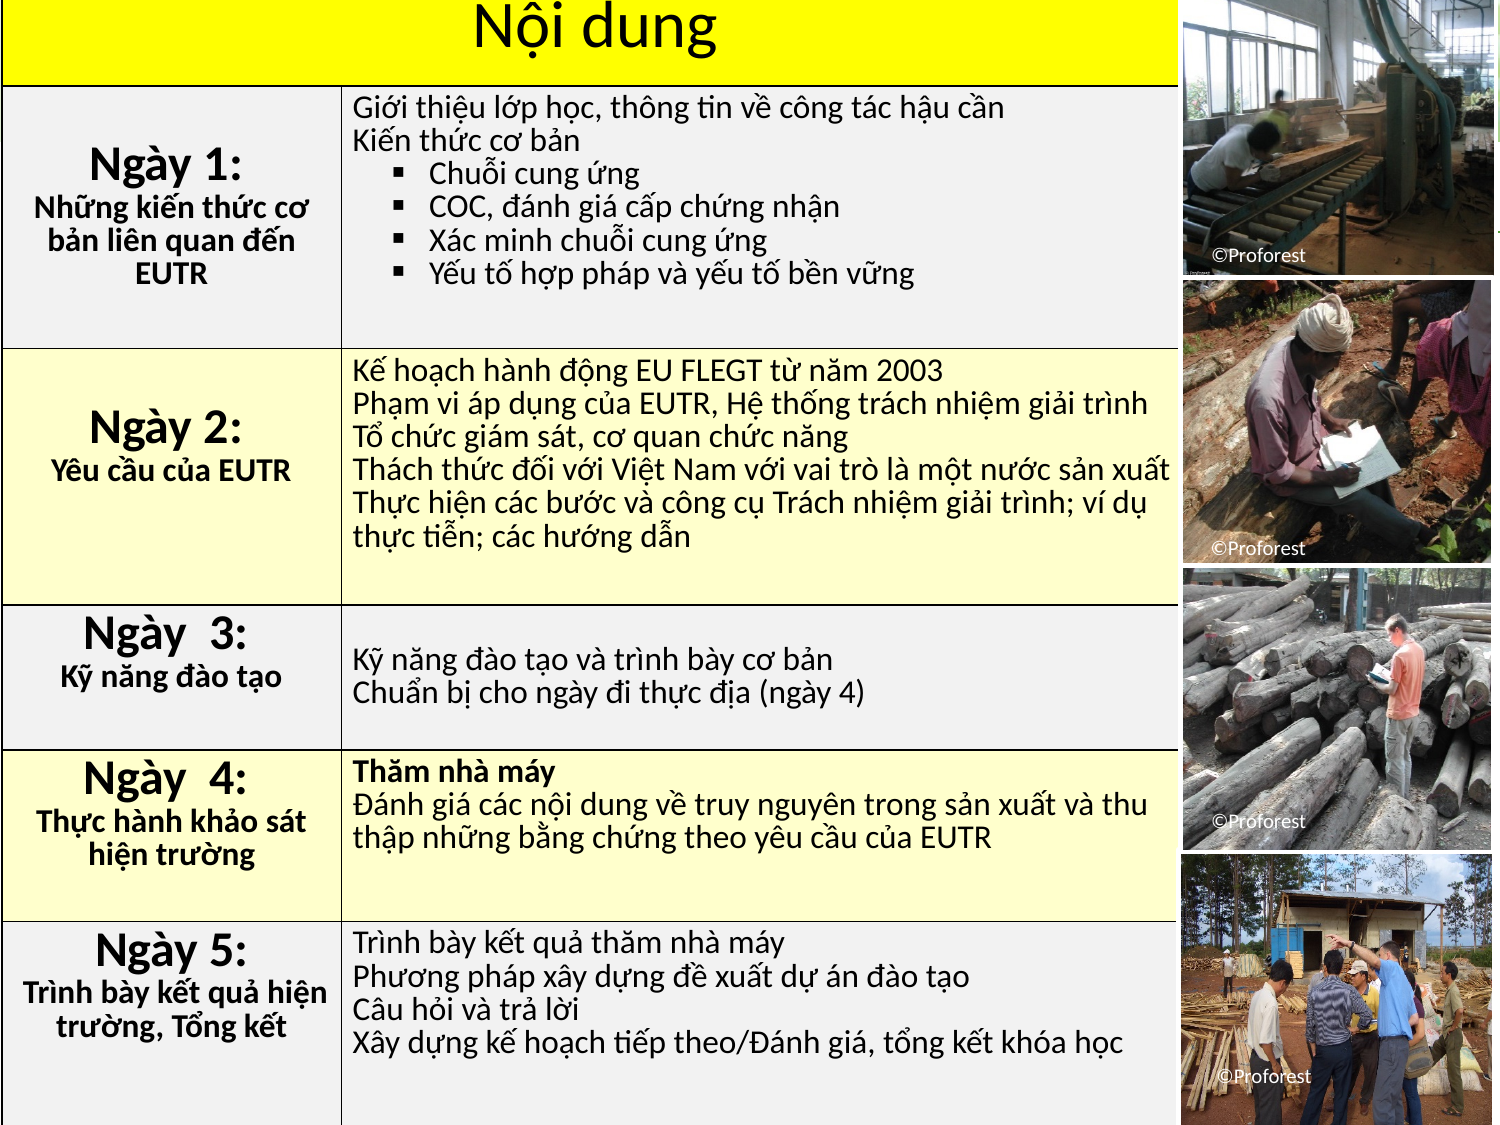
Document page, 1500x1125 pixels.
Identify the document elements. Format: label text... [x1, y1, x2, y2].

table_cell Ngày 2: Yêu cầu của EUTR [3, 349, 341, 604]
table_cell Ngày 5: Trình bày kết quả hiện trường, Tổng kết [3, 922, 341, 1125]
table_cell Trình bày kết quả thăm nhà máy Phương pháp xây dựng đề xuất dự án đào tạo Câu hỏi và trả lời Xây dựng kế hoạch tiếp theo/Đánh giá, tổng kết khóa học [342, 922, 1176, 1125]
table_cell Kế hoạch hành động EU FLEGT từ năm 2003 Phạm vi áp dụng của EUTR, Hệ thống trách nhiệm giải trình Tổ chức giám sát, cơ quan chức năng Thách thức đối với Việt Nam với vai trò là một nước sản xuất Thực hiện các bước và công cụ Trách nhiệm giải trình; ví dụ thực tiễn; các hướng dẫn [342, 349, 1178, 604]
picture [1182, 566, 1491, 850]
picture [1182, 0, 1494, 564]
table_header Nội dung [3, 0, 1178, 85]
table_cell Ngày 3: Kỹ năng đào tạo [3, 606, 341, 749]
table_cell Kỹ năng đào tạo và trình bày cơ bản Chuẩn bị cho ngày đi thực địa (ngày 4) [342, 606, 1178, 749]
table_cell Ngày 1: Những kiến thức cơ bản liên quan đến EUTR [3, 87, 341, 348]
table_cell Thăm nhà máy Đánh giá các nội dung về truy nguyên trong sản xuất và thu thập những bằng chứng theo yêu cầu của EUTR [342, 751, 1178, 921]
picture [1180, 851, 1493, 1125]
table_cell Giới thiệu lớp học, thông tin về công tác hậu cần Kiến thức cơ bản Chuỗi cung ứng COC, đánh giá cấp chứng nhận Xác minh chuỗi cung ứng Yếu tố hợp pháp và yếu tố bền vững [342, 87, 1178, 348]
table_cell Ngày 4: Thực hành khảo sát hiện trường [3, 751, 341, 921]
